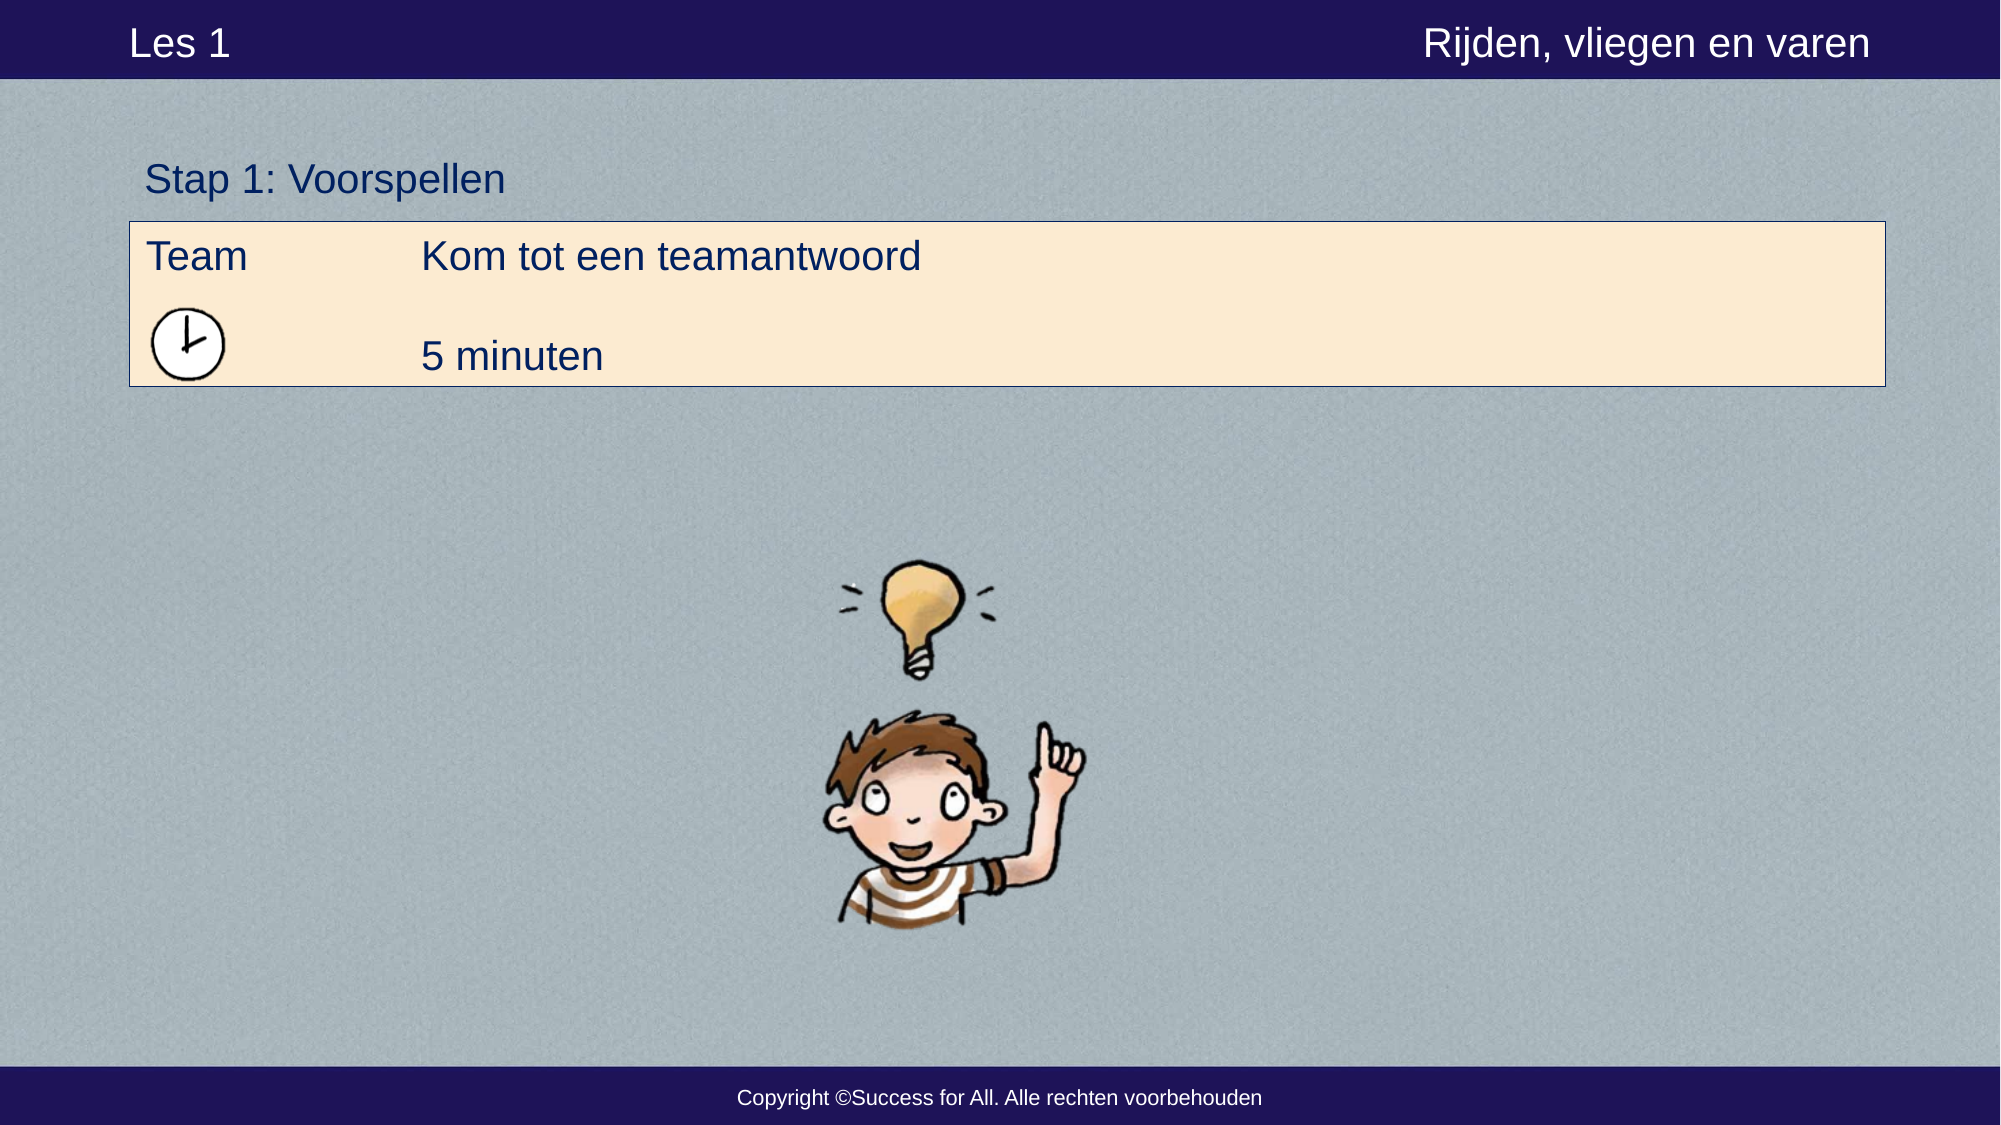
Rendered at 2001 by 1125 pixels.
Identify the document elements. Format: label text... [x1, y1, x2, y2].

text_box Rijden, vliegen en varen [999, 8, 1886, 73]
text_box Stap 1: Voorspellen [129, 144, 922, 210]
text_box Les 1 [114, 8, 354, 73]
text_box Copyright ©Success for All. Alle rechten voorbehouden [0, 1076, 2000, 1125]
picture [0, 0, 2001, 1125]
text_box Team Kom tot een teamantwoord 5 minuten [129, 221, 1886, 387]
